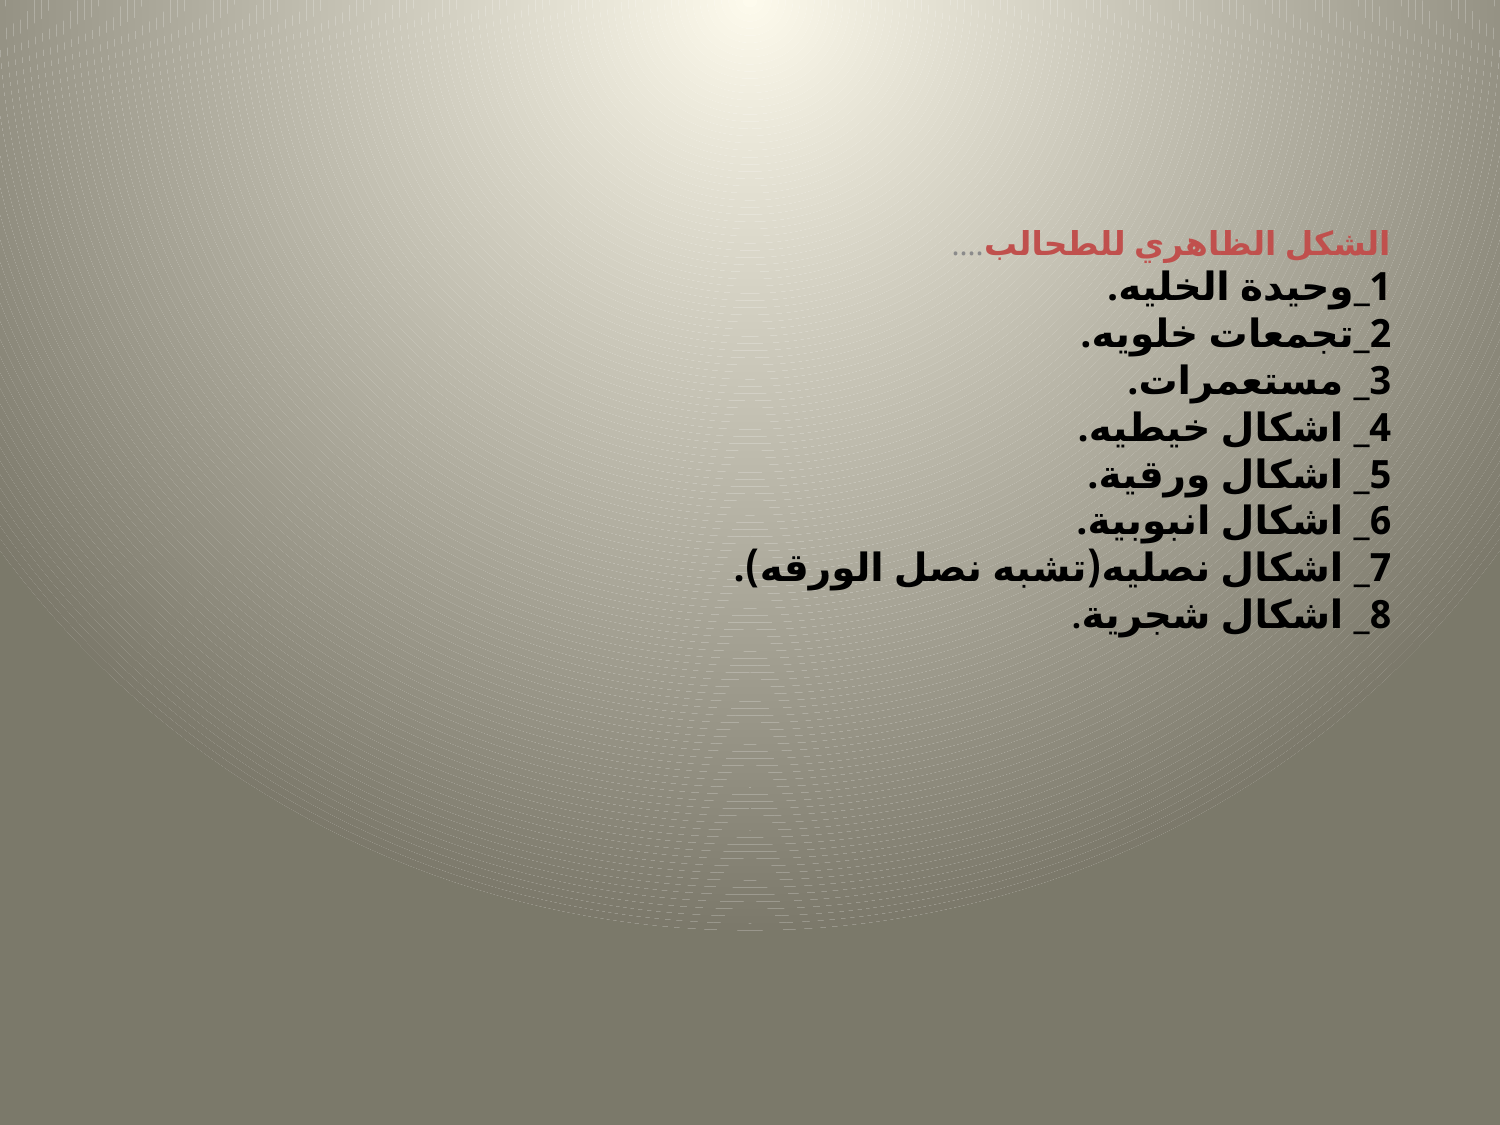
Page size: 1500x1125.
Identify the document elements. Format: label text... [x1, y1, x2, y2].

list الشكل الظاهري للطحالب.... 1_وحيدة الخليه. 2_تجمعات خلويه. 3_ مستعمرات. 4_ اشكال خيطيه. 5_ اشكال ورقية. 6_ اشكال انبوبية. 7_ اشكال نصليه(تشبه نصل الورقه). 8_ اشكال شجرية. [118, 210, 1407, 723]
